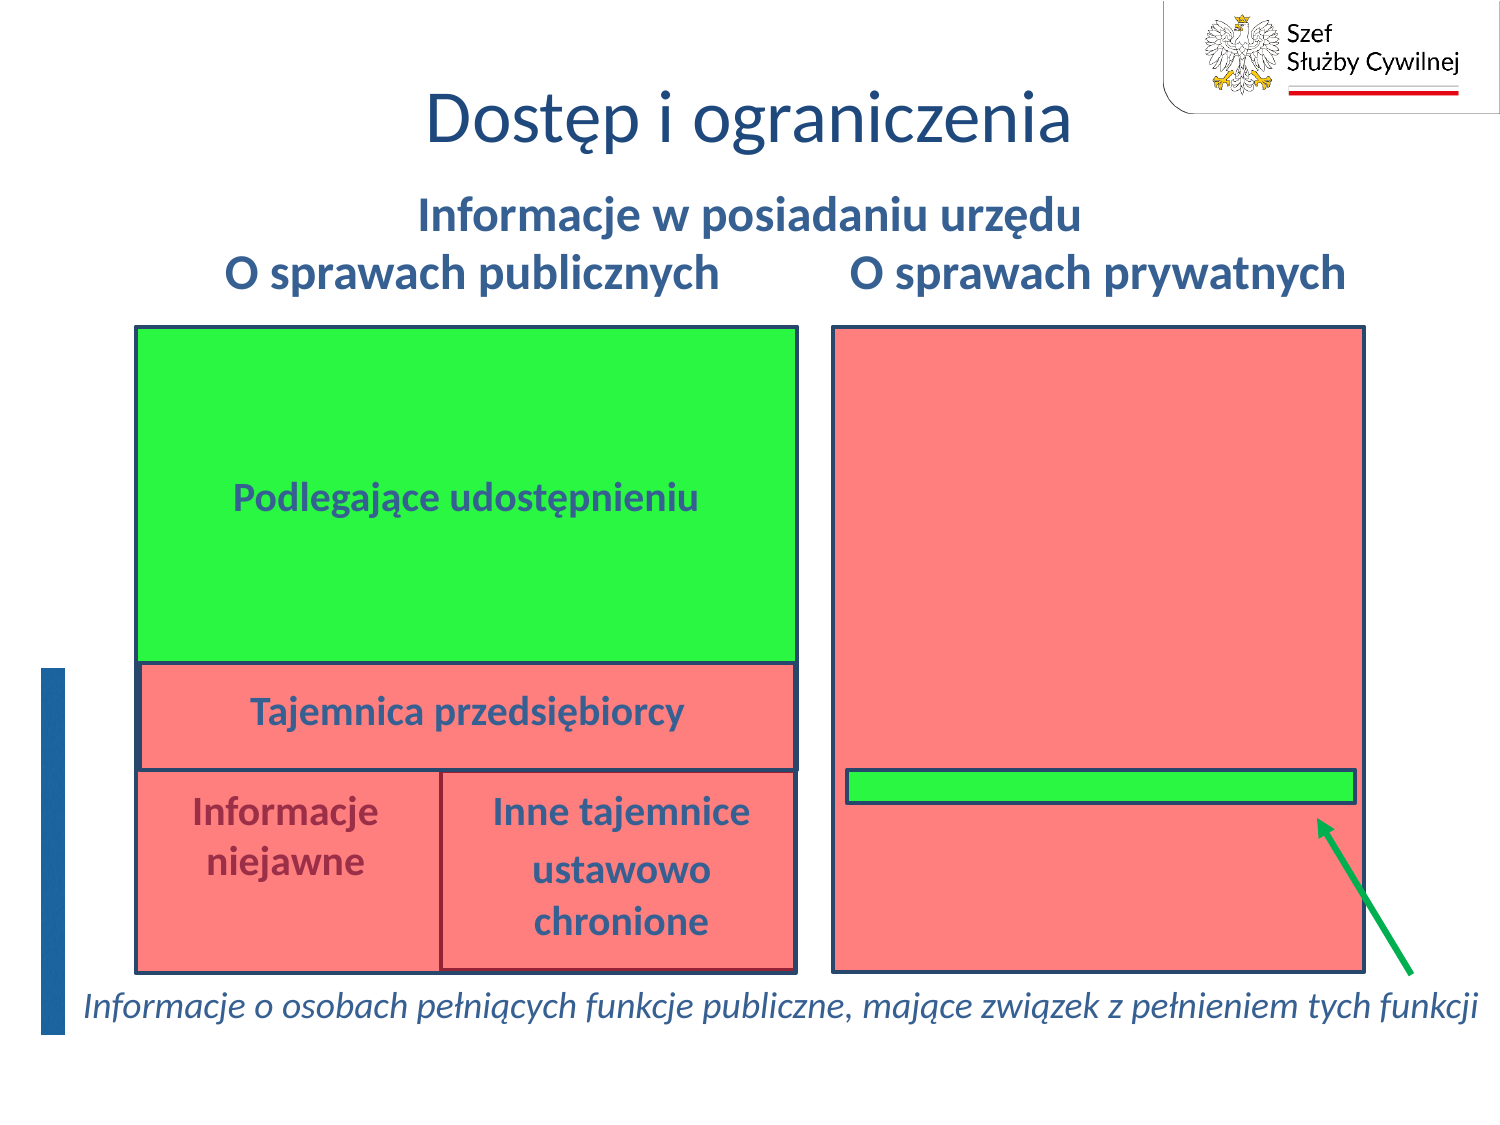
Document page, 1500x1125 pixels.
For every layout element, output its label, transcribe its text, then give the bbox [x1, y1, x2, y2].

text_box [831, 325, 1366, 973]
picture [41, 668, 65, 1035]
text_box Informacje w posiadaniu urzędu [68, 173, 1432, 262]
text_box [135, 326, 801, 974]
text_box [845, 768, 1357, 805]
picture [1163, 0, 1500, 114]
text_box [1316, 817, 1412, 975]
title Dostęp i ograniczenia [100, 60, 1400, 173]
text_box O sprawach publicznych [141, 231, 804, 307]
text_box Informacje o osobach pełniących funkcje publiczne, mające związek z pełnieniem tych funkcji [68, 973, 1500, 1033]
text_box O sprawach prywatnych [832, 231, 1365, 307]
